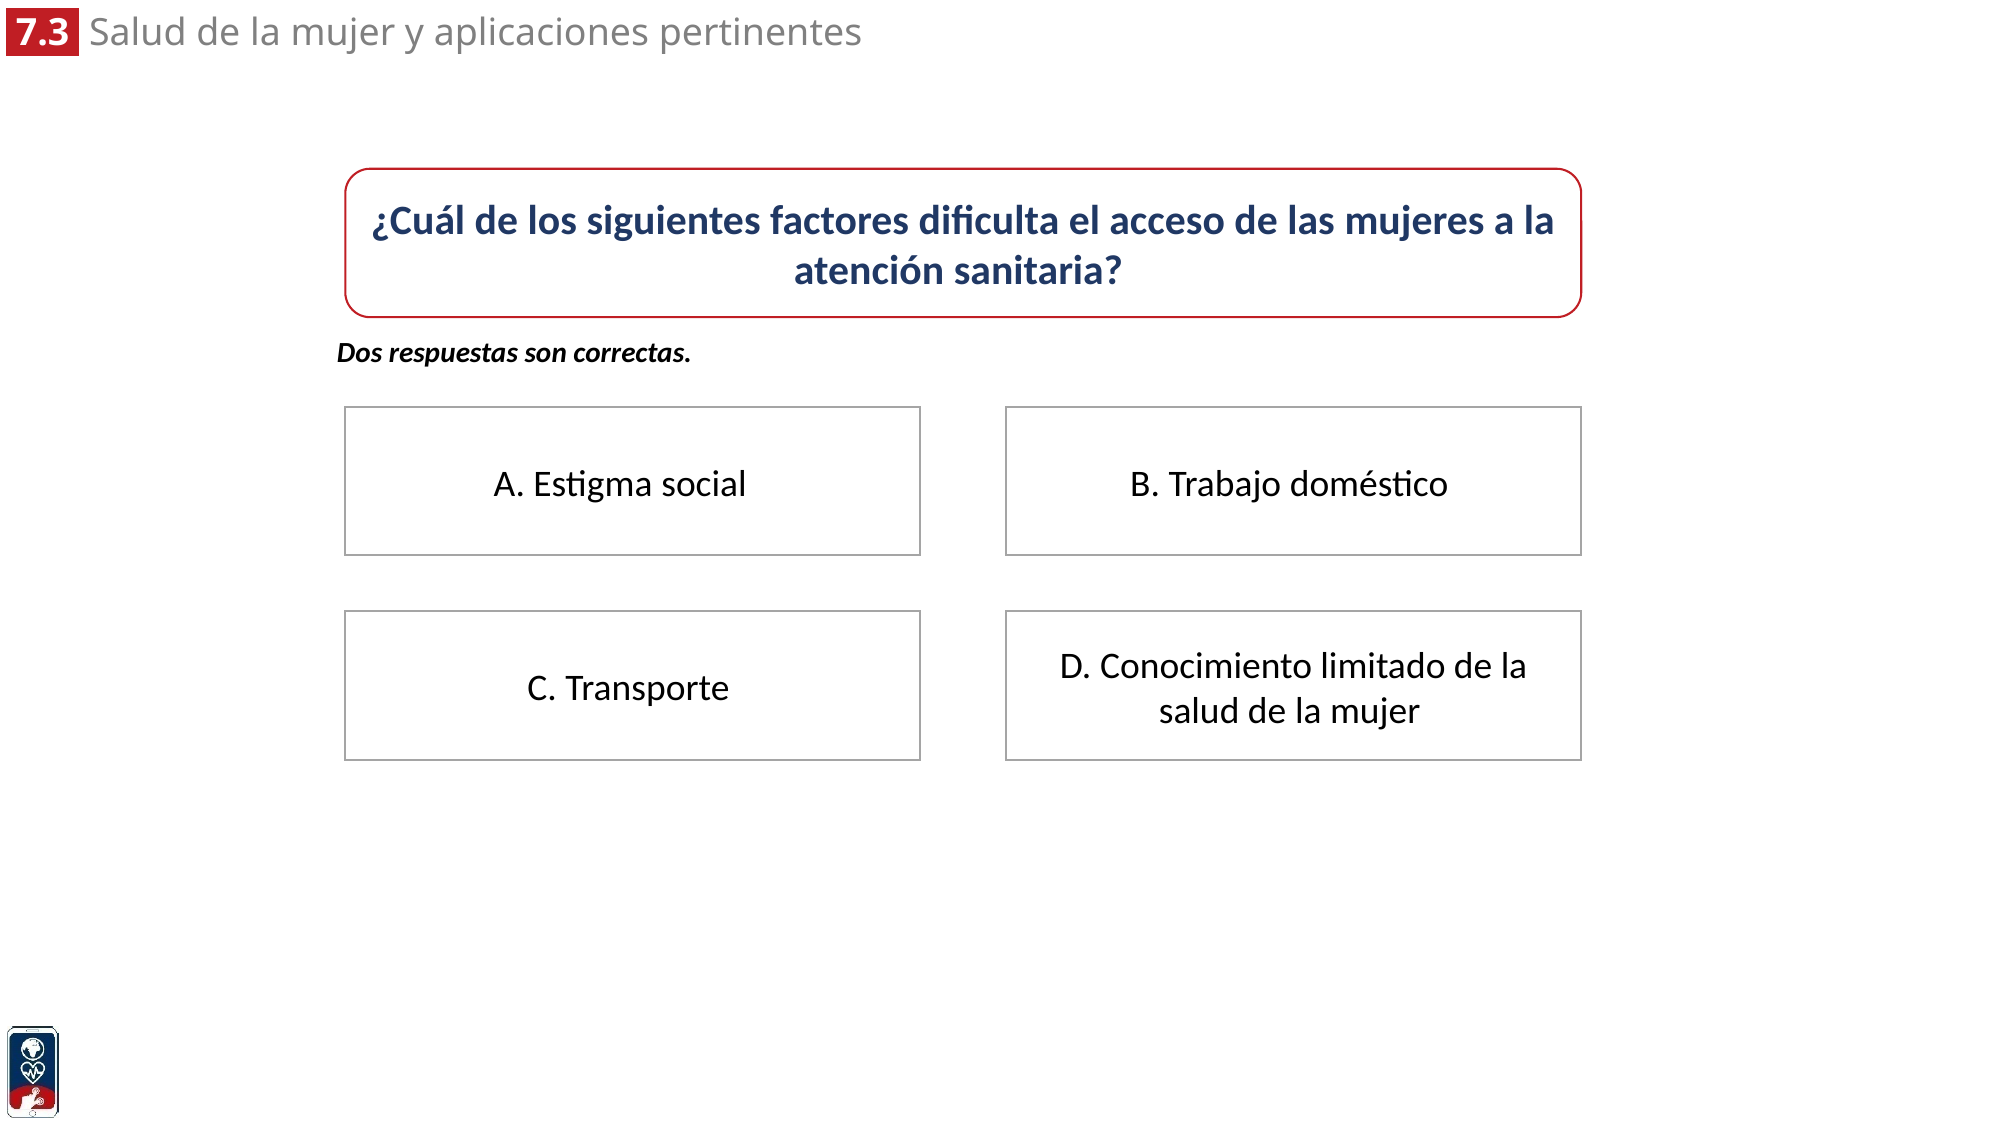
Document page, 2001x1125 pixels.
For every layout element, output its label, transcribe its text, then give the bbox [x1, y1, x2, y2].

text_box A. Estigma social [344, 406, 921, 556]
text_box Dos respuestas son correctas. [322, 325, 707, 376]
text_box ¿Cuál de los siguientes factores dificulta el acceso de las mujeres a la atención sanitaria? [344, 167, 1583, 319]
picture [7, 1026, 59, 1118]
text_box D. Conocimiento limitado de la salud de la mujer [1005, 610, 1582, 761]
text_box B. Trabajo doméstico [1005, 406, 1582, 556]
text_box C. Transporte [344, 610, 921, 761]
